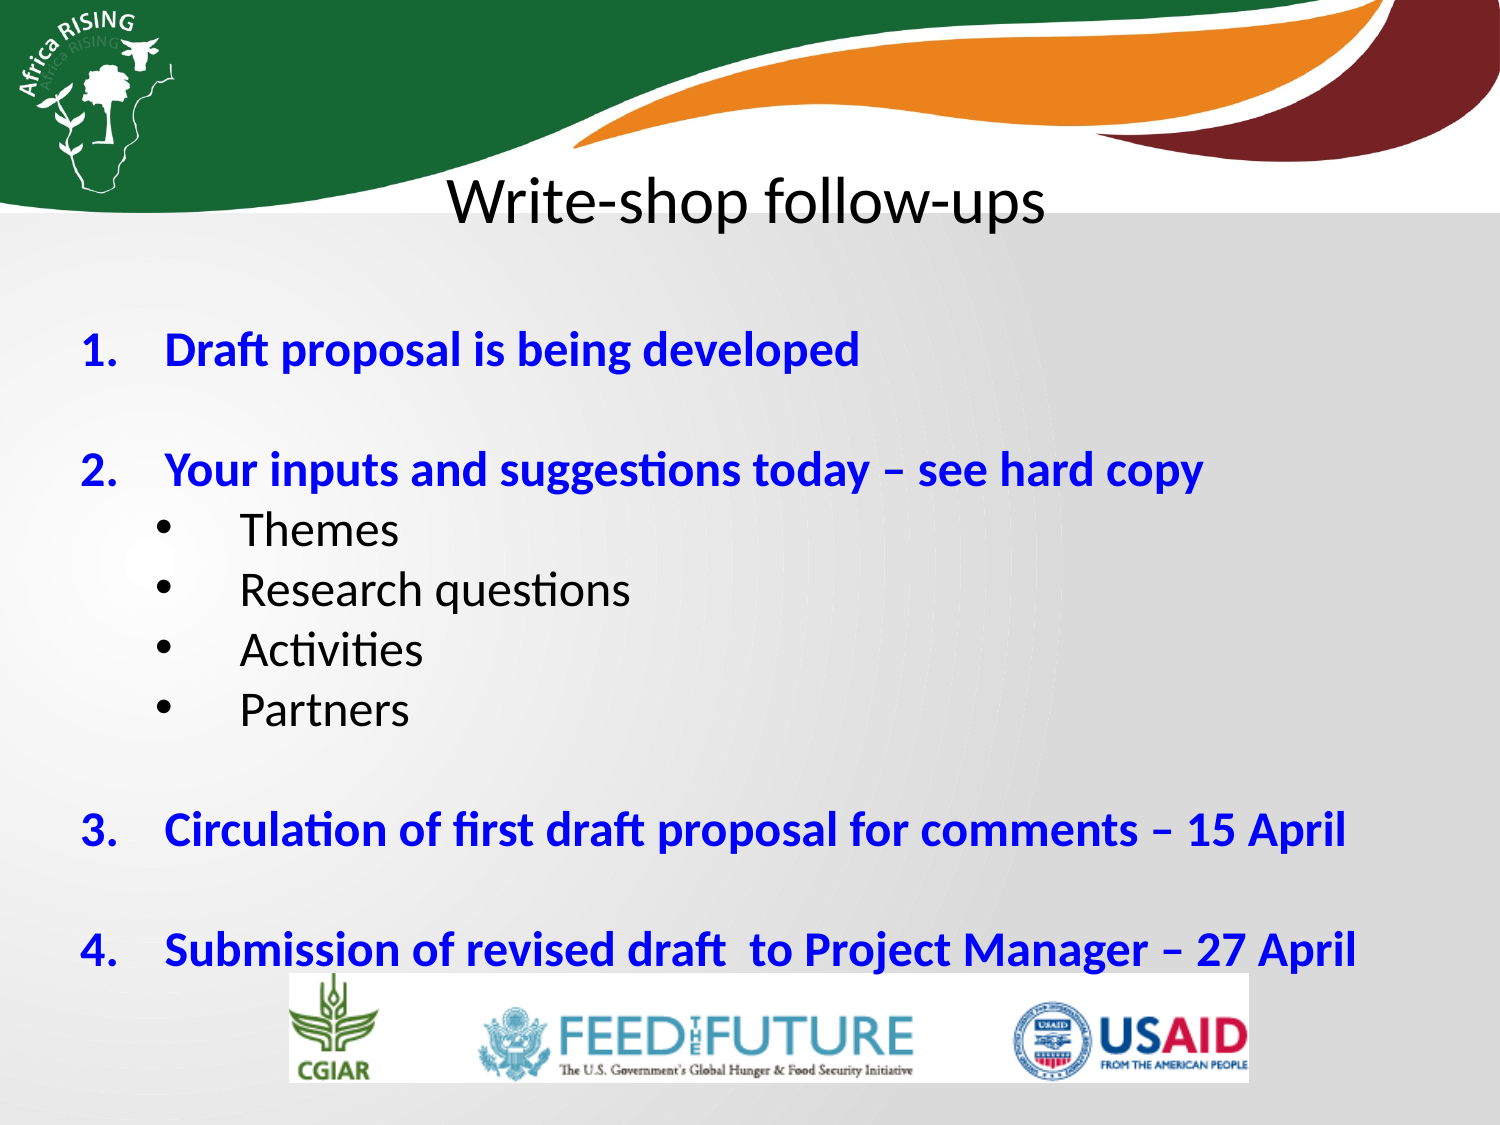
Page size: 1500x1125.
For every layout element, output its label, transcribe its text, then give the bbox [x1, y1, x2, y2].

list Write-shop follow-ups [37, 149, 1438, 275]
text_box Draft proposal is being developed Your inputs and suggestions today – see hard copy Themes Research questions Activities Partners Circulation of first draft proposal for comments – 15 April Submission of revised draft to Project Manager – 27 April [0, 262, 1463, 1125]
picture [0, 0, 1500, 213]
